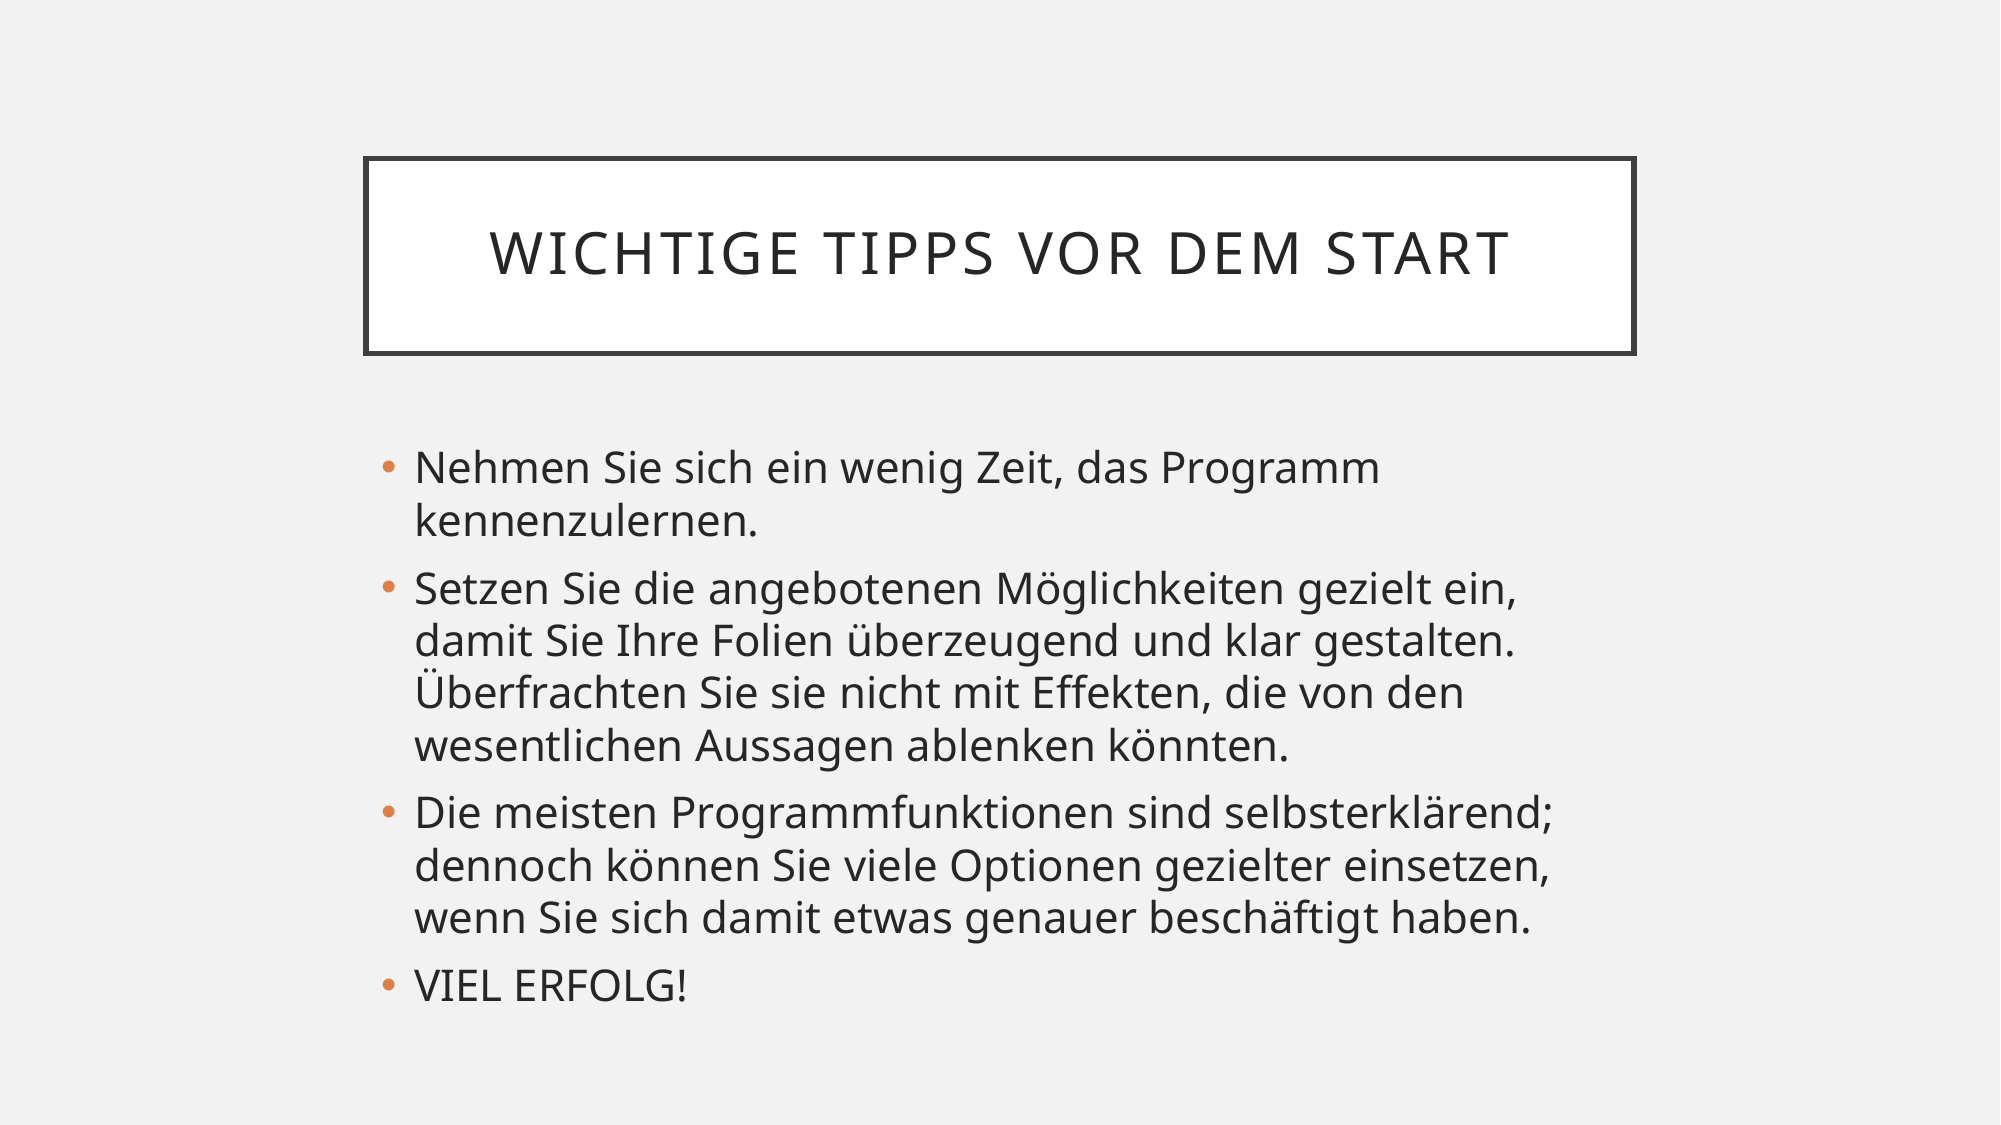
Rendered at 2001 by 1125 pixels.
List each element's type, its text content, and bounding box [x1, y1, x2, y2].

list Nehmen Sie sich ein wenig Zeit, das Programm kennenzulernen. Setzen Sie die angebotenen Möglichkeiten gezielt ein, damit Sie Ihre Folien überzeugend und klar gestalten. Überfrachten Sie sie nicht mit Effekten, die von den wesentlichen Aussagen ablenken könnten. Die meisten Programmfunktionen sind selbsterklärend; dennoch können Sie viele Optionen gezielter einsetzen, wenn Sie sich damit etwas genauer beschäftigt haben. VIEL ERFOLG! [366, 432, 1634, 1025]
title Wichtige Tipps vor dem Start [363, 156, 1637, 356]
